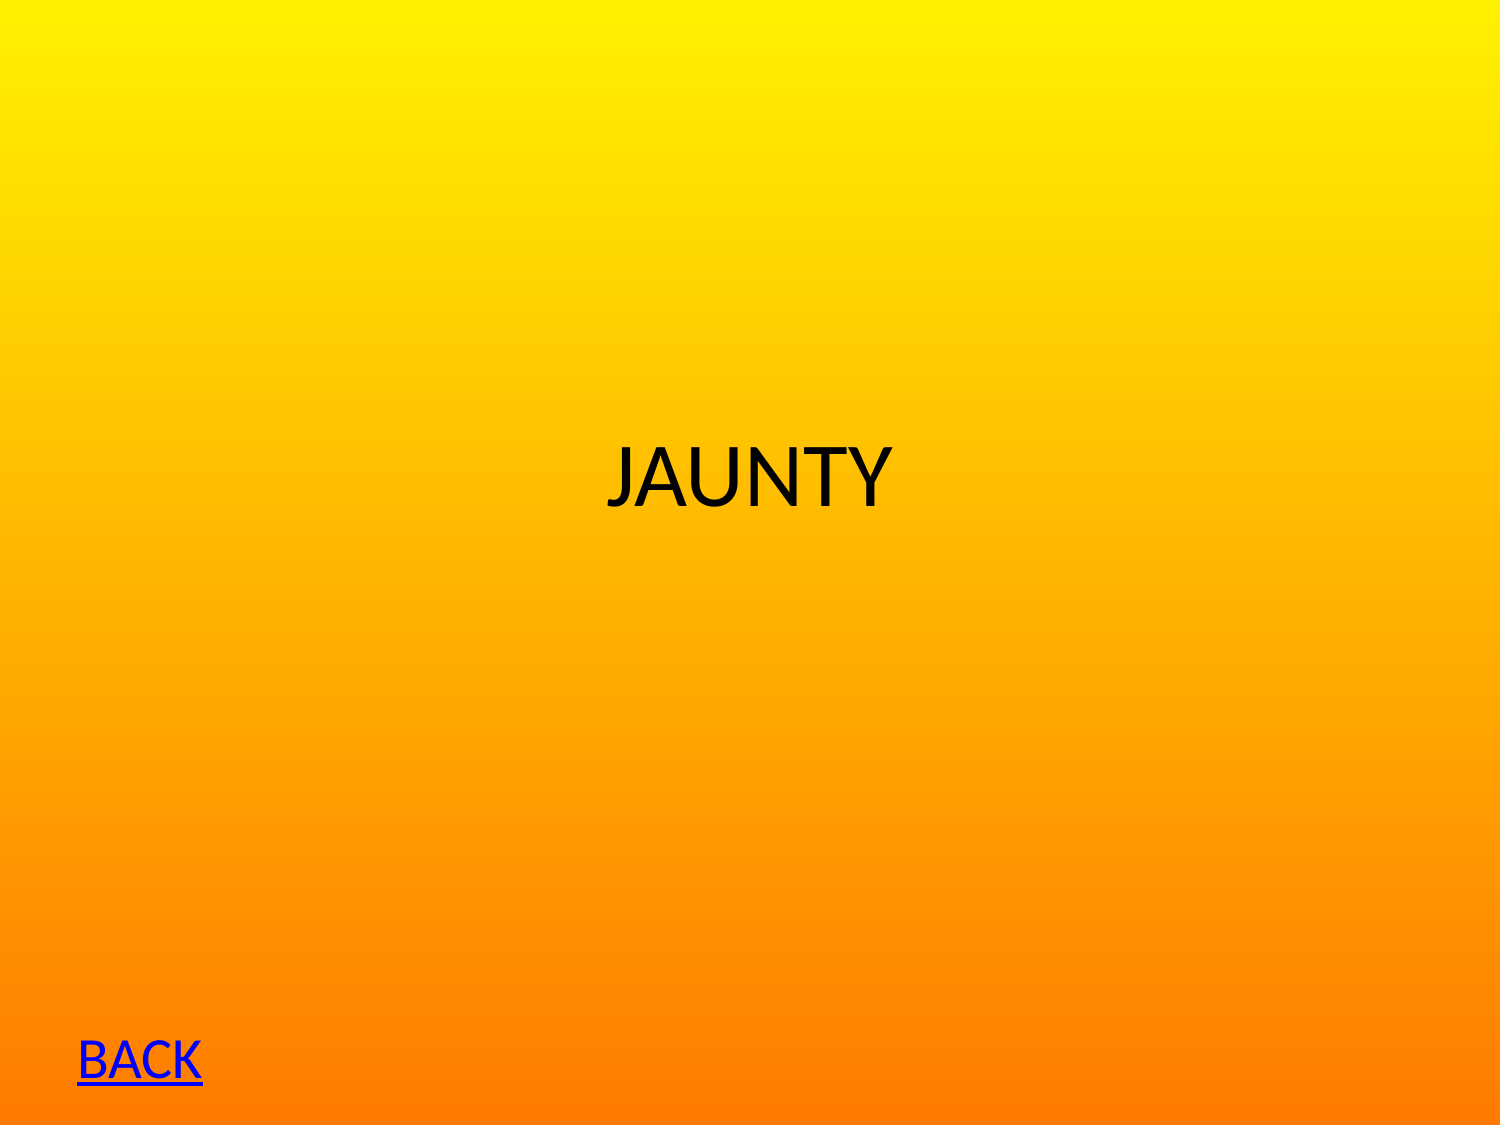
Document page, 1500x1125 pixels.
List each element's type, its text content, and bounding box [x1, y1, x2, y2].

text_box BACK [62, 1012, 275, 1098]
title JAUNTY [112, 349, 1388, 591]
